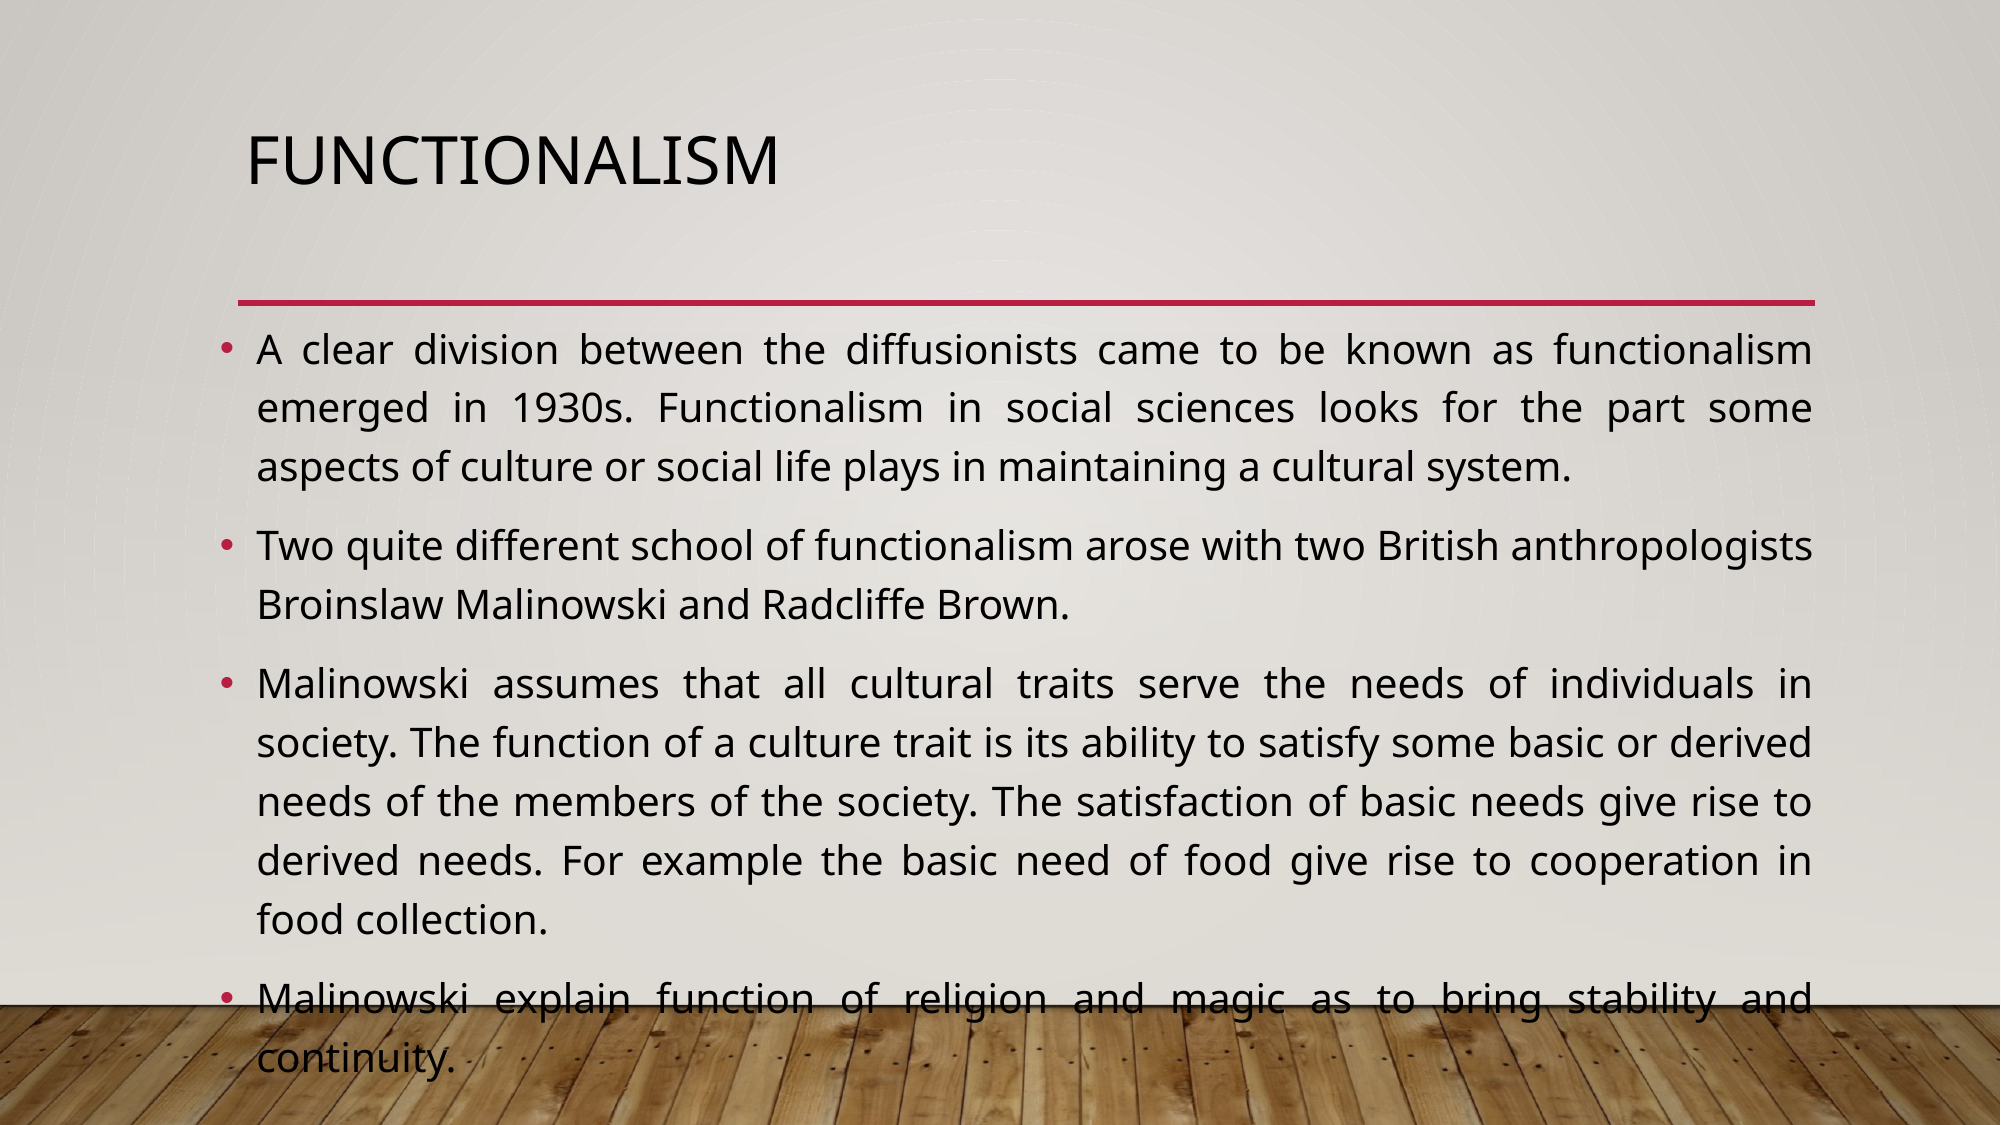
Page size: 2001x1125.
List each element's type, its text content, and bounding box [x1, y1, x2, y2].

list A clear division between the diffusionists came to be known as functionalism emerged in 1930s. Functionalism in social sciences looks for the part some aspects of culture or social life plays in maintaining a cultural system. Two quite different school of functionalism arose with two British anthropologists Broinslaw Malinowski and Radcliffe Brown. Malinowski assumes that all cultural traits serve the needs of individuals in society. The function of a culture trait is its ability to satisfy some basic or derived needs of the members of the society. The satisfaction of basic needs give rise to derived needs. For example the basic need of food give rise to cooperation in food collection. Malinowski explain function of religion and magic as to bring stability and continuity. [204, 305, 1832, 1092]
title functionalism [230, 119, 1806, 292]
picture [0, 1005, 2000, 1125]
